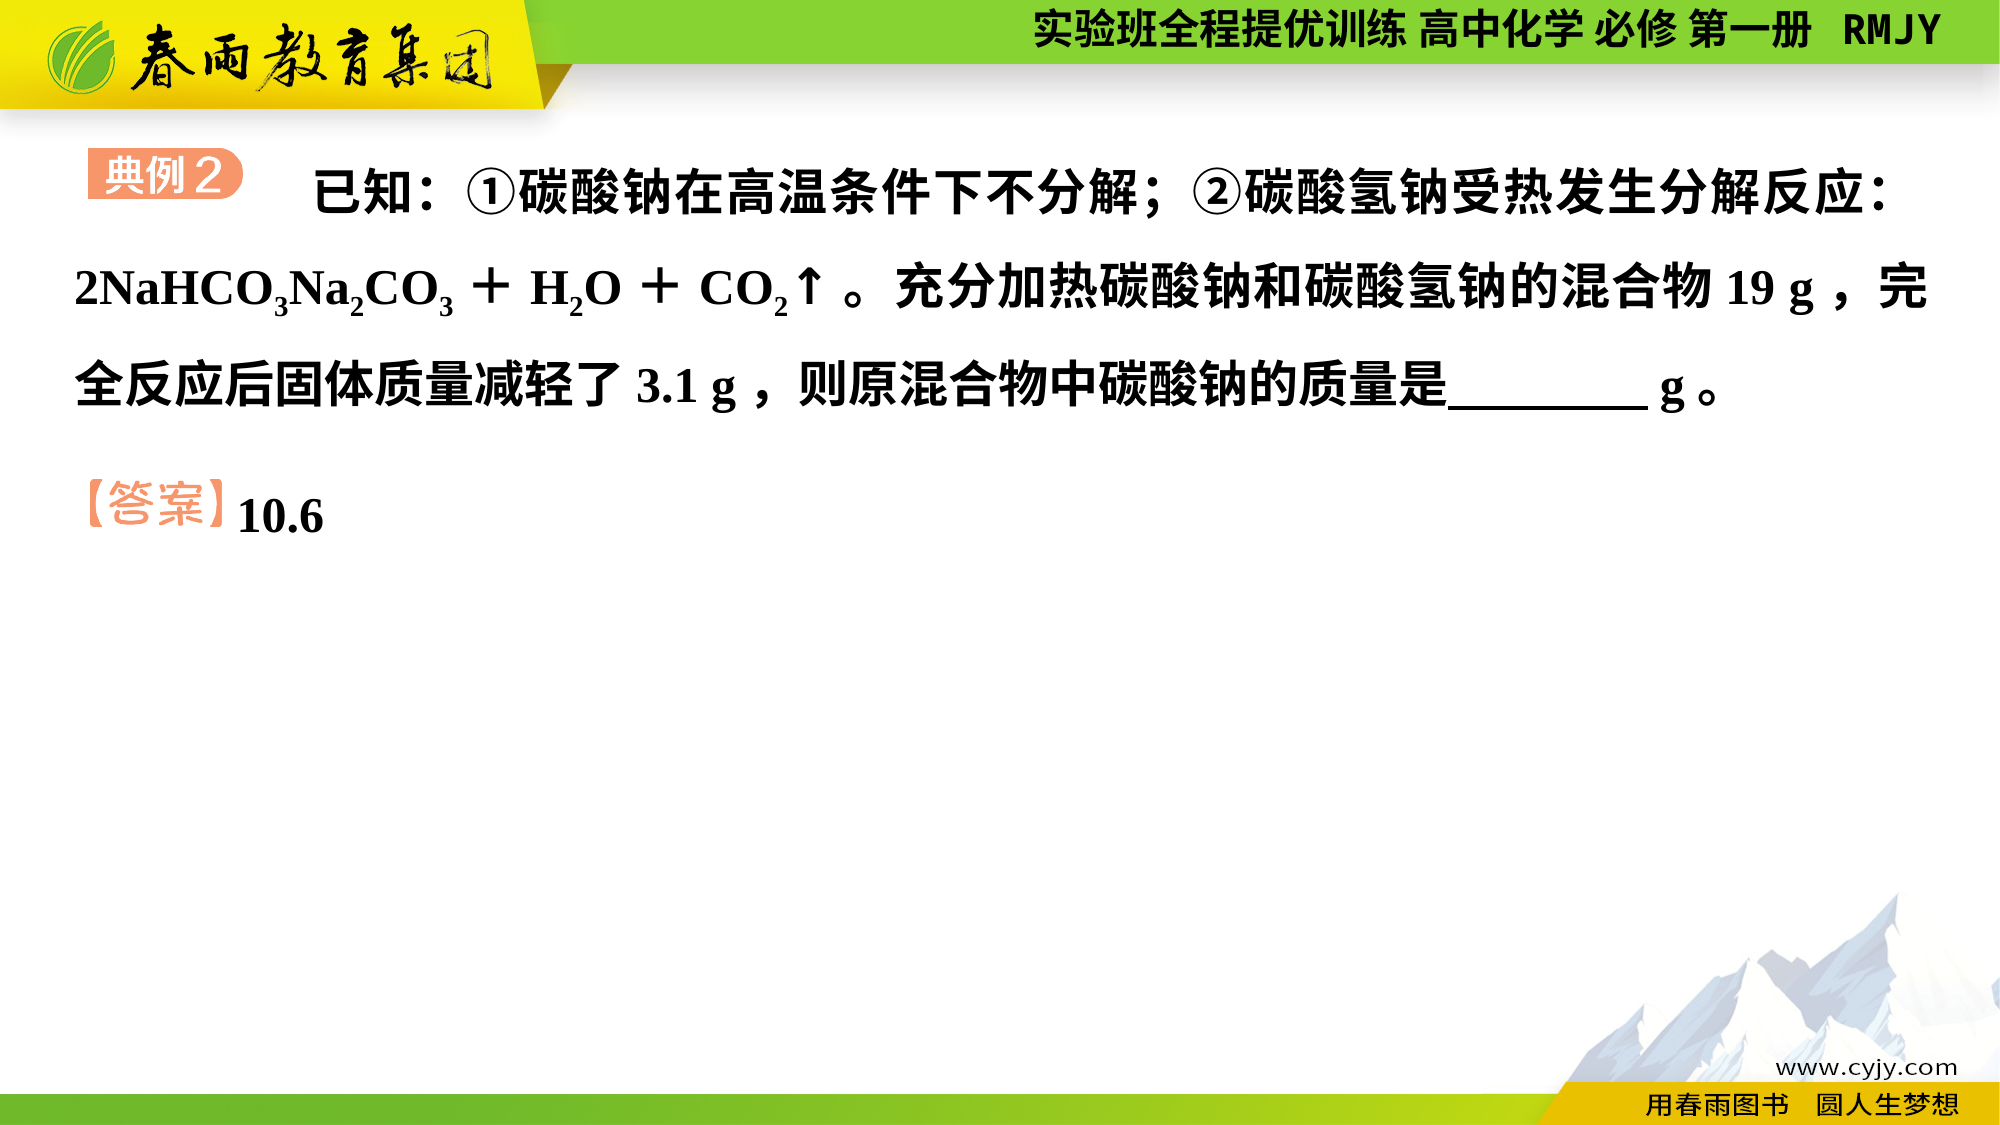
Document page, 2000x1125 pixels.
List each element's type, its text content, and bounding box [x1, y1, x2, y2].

picture [0, 0, 2000, 1125]
text_box 10.6 [221, 444, 340, 550]
